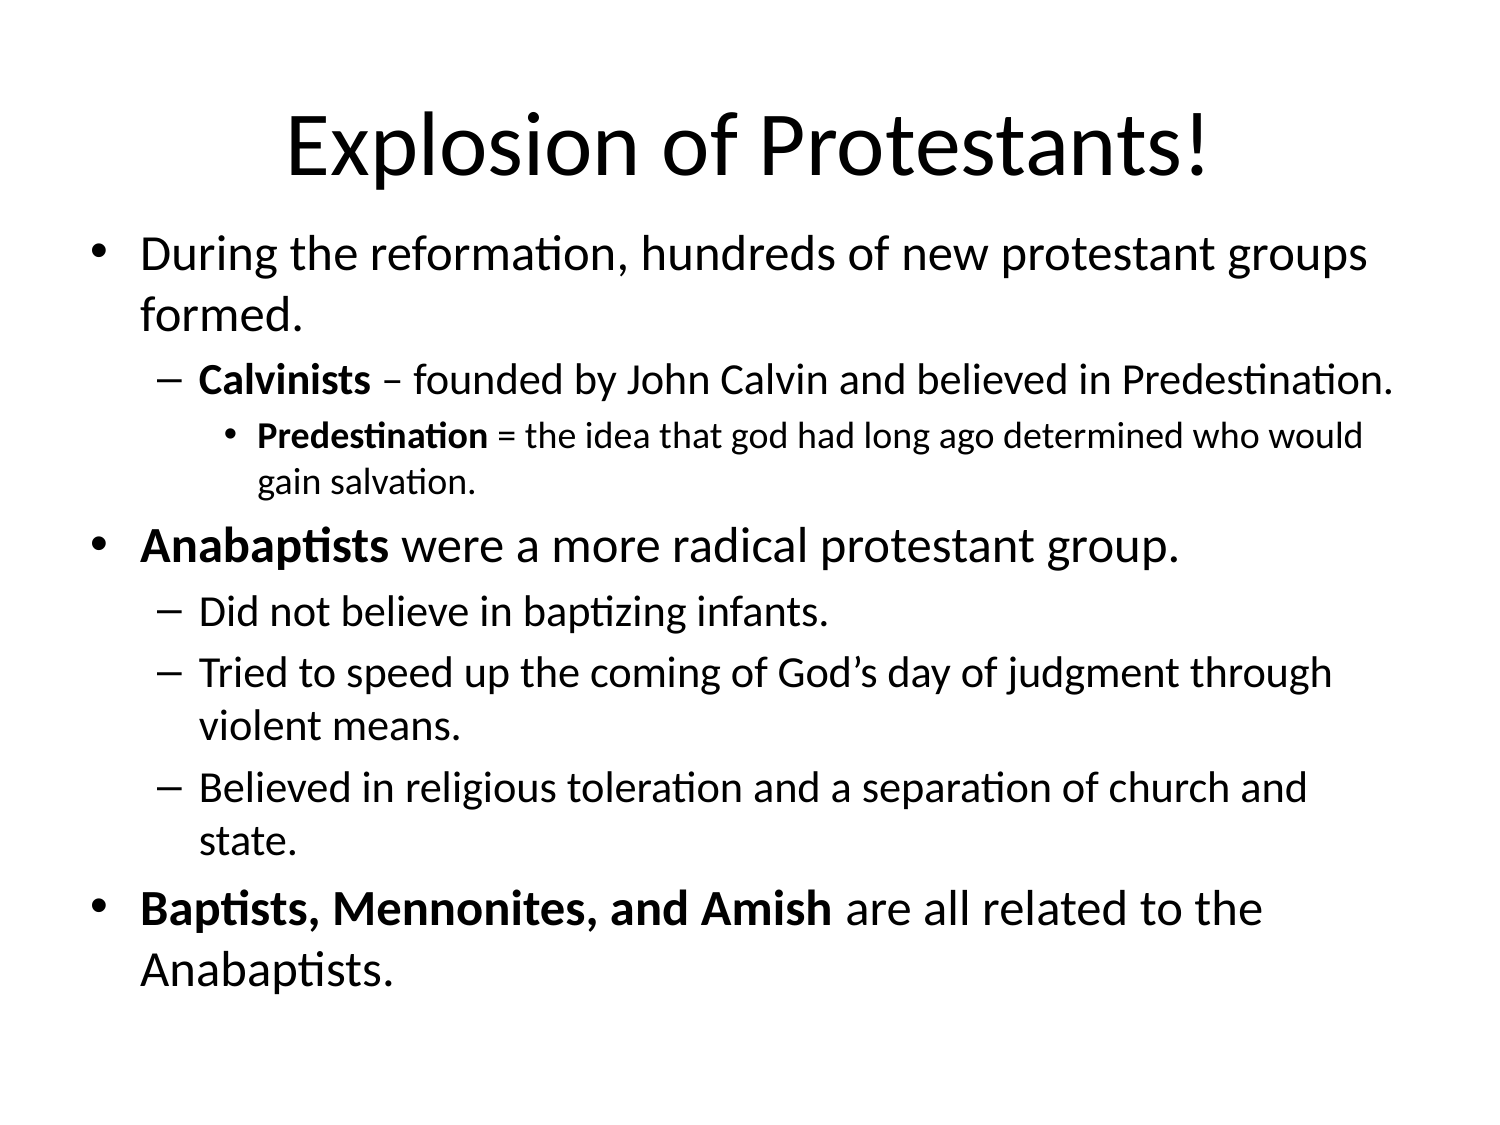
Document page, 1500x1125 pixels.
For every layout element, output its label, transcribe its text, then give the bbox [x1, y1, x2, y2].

title Explosion of Protestants! [75, 45, 1425, 212]
list During the reformation, hundreds of new protestant groups formed. Calvinists – founded by John Calvin and believed in Predestination. Predestination = the idea that god had long ago determined who would gain salvation. Anabaptists were a more radical protestant group. Did not believe in baptizing infants. Tried to speed up the coming of God’s day of judgment through violent means. Believed in religious toleration and a separation of church and state. Baptists, Mennonites, and Amish are all related to the Anabaptists. [75, 212, 1425, 1063]
